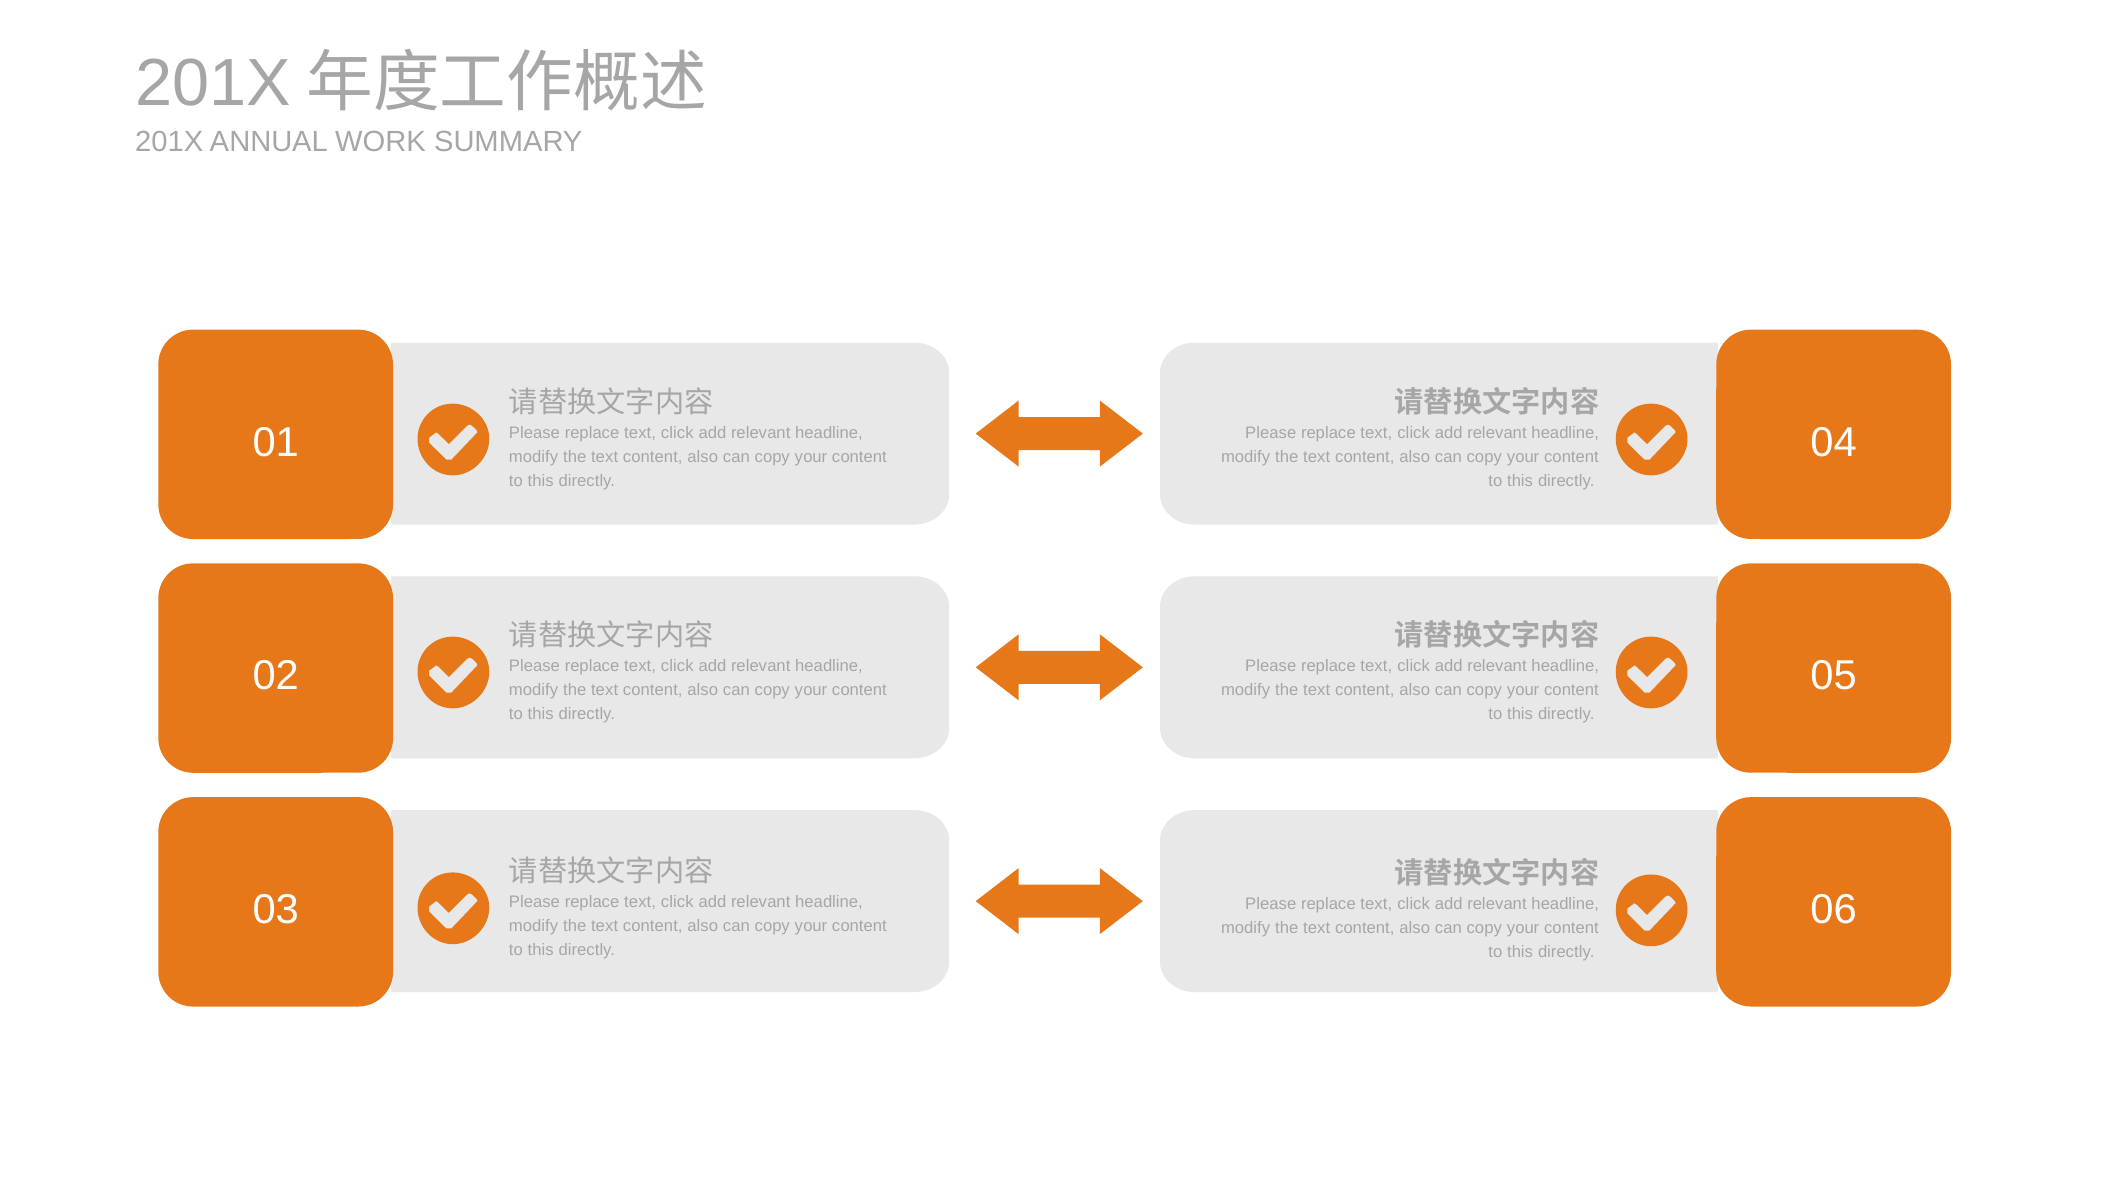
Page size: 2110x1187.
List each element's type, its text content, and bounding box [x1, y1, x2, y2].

text_box 201X ANNUAL WORK SUMMARY [135, 122, 596, 158]
text_box [1615, 403, 1688, 476]
text_box [390, 809, 951, 994]
text_box 01 [157, 328, 395, 541]
text_box 请替换文字内容 Please replace text, click add relevant headline, modify the text content, also can copy your content to this directly. [508, 376, 897, 490]
text_box 请替换文字内容 Please replace text, click add relevant headline, modify the text content, also can copy your content to this directly. [1211, 609, 1600, 723]
text_box 请替换文字内容 Please replace text, click add relevant headline, modify the text content, also can copy your content to this directly. [508, 844, 897, 959]
text_box 05 [1715, 562, 1953, 774]
text_box [1615, 874, 1688, 947]
text_box [417, 636, 490, 709]
text_box 03 [157, 796, 395, 1008]
text_box 04 [1715, 328, 1953, 541]
text_box [390, 341, 951, 526]
text_box [974, 398, 1145, 469]
text_box 请替换文字内容 Please replace text, click add relevant headline, modify the text content, also can copy your content to this directly. [1211, 847, 1600, 961]
text_box 请替换文字内容 Please replace text, click add relevant headline, modify the text content, also can copy your content to this directly. [1211, 376, 1600, 490]
text_box [974, 632, 1145, 703]
text_box [390, 575, 951, 760]
text_box [1158, 341, 1720, 526]
text_box [1158, 575, 1720, 760]
text_box [1615, 636, 1688, 709]
text_box [417, 403, 490, 476]
text_box 请替换文字内容 Please replace text, click add relevant headline, modify the text content, also can copy your content to this directly. [508, 609, 897, 723]
text_box [974, 865, 1145, 937]
text_box 201X年度工作概述 [135, 38, 783, 119]
text_box 02 [157, 562, 395, 774]
text_box [417, 872, 490, 945]
text_box [1158, 809, 1720, 994]
text_box 06 [1715, 796, 1953, 1008]
